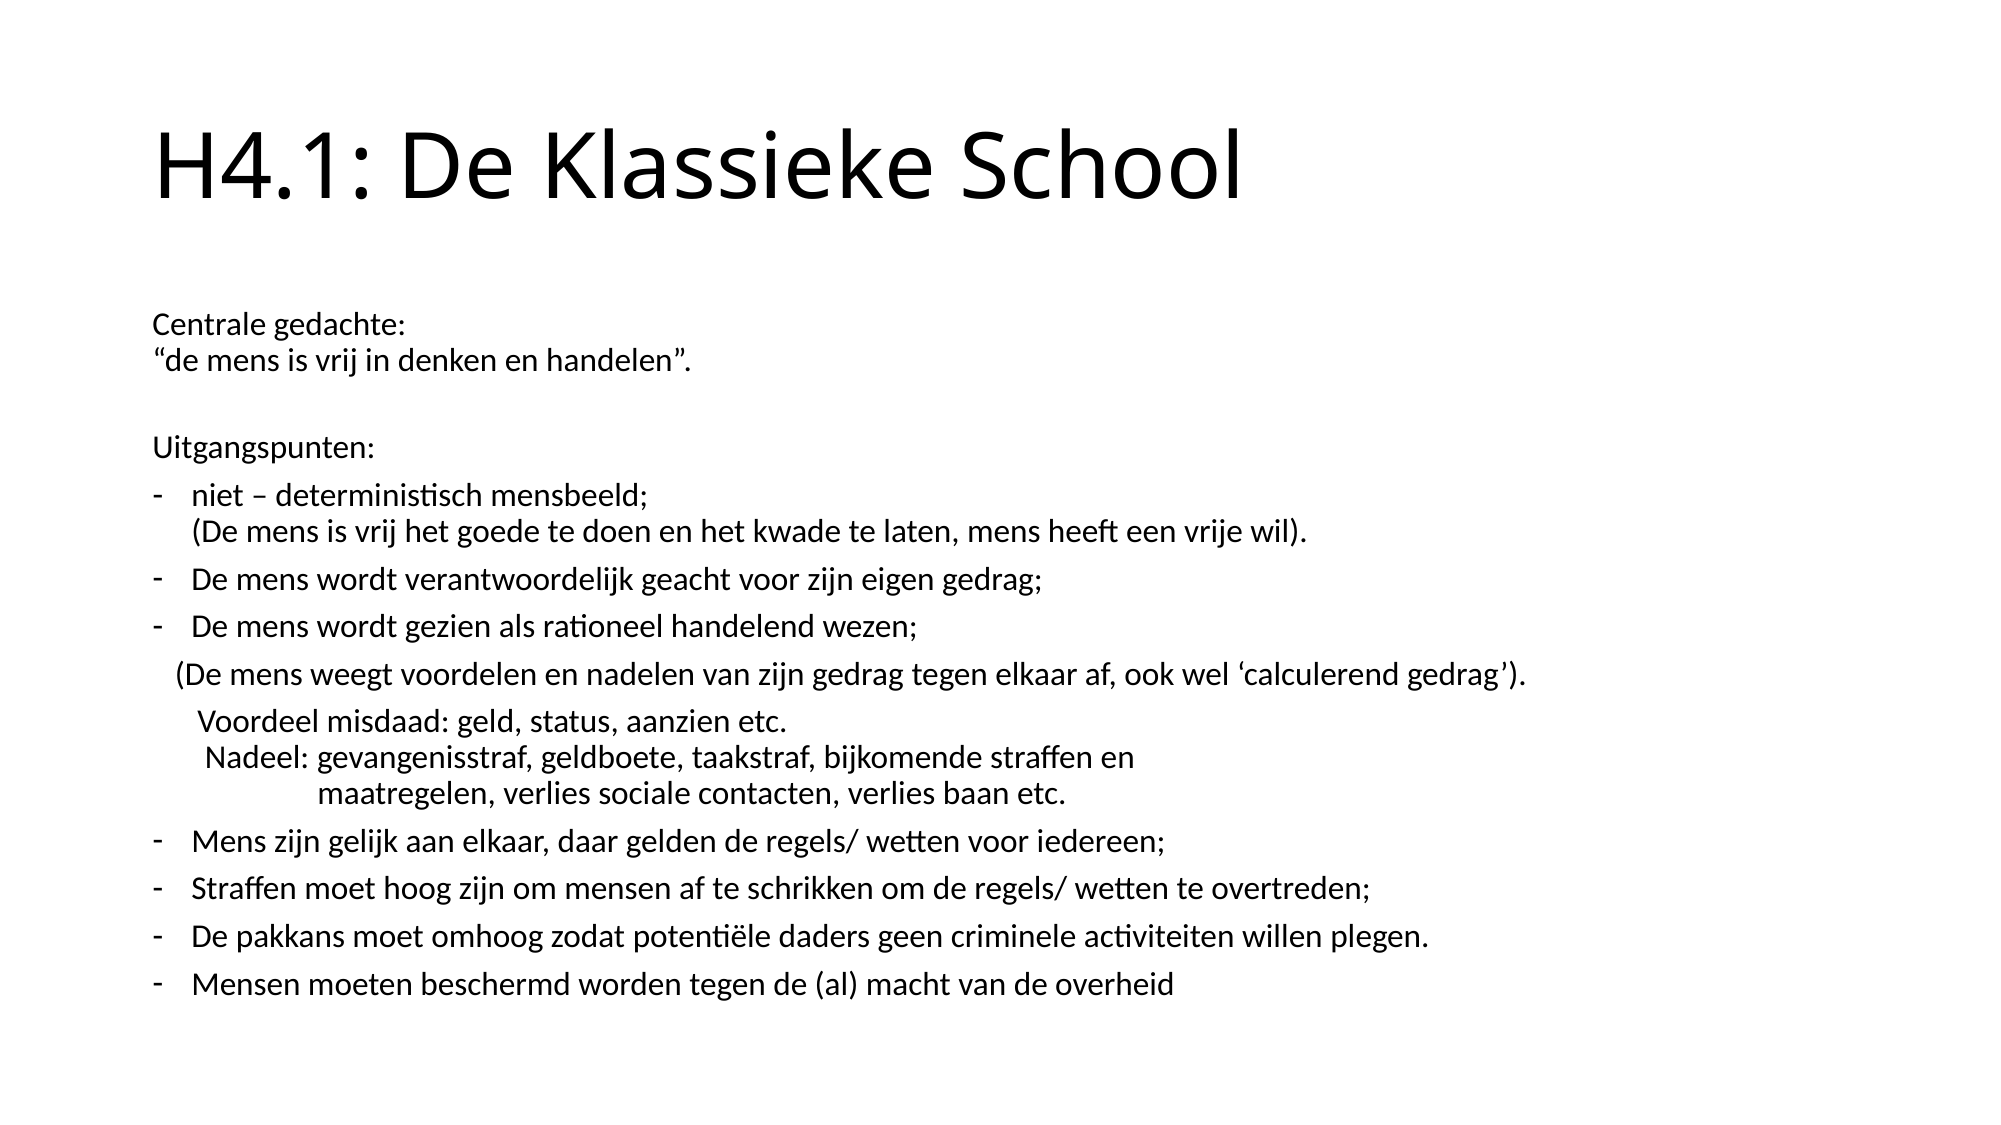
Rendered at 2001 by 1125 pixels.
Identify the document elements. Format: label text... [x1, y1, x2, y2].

list Centrale gedachte: “de mens is vrij in denken en handelen”. Uitgangspunten: niet – deterministisch mensbeeld; (De mens is vrij het goede te doen en het kwade te laten, mens heeft een vrije wil). De mens wordt verantwoordelijk geacht voor zijn eigen gedrag; De mens wordt gezien als rationeel handelend wezen; (De mens weegt voordelen en nadelen van zijn gedrag tegen elkaar af, ook wel ‘calculerend gedrag’). Voordeel misdaad: geld, status, aanzien etc. Nadeel: gevangenisstraf, geldboete, taakstraf, bijkomende straffen en maatregelen, verlies sociale contacten, verlies baan etc. Mens zijn gelijk aan elkaar, daar gelden de regels/ wetten voor iedereen; Straffen moet hoog zijn om mensen af te schrikken om de regels/ wetten te overtreden; De pakkans moet omhoog zodat potentiële daders geen criminele activiteiten willen plegen. Mensen moeten beschermd worden tegen de (al) macht van de overheid [137, 299, 1968, 1014]
title H4.1: De Klassieke School [137, 59, 1863, 278]
